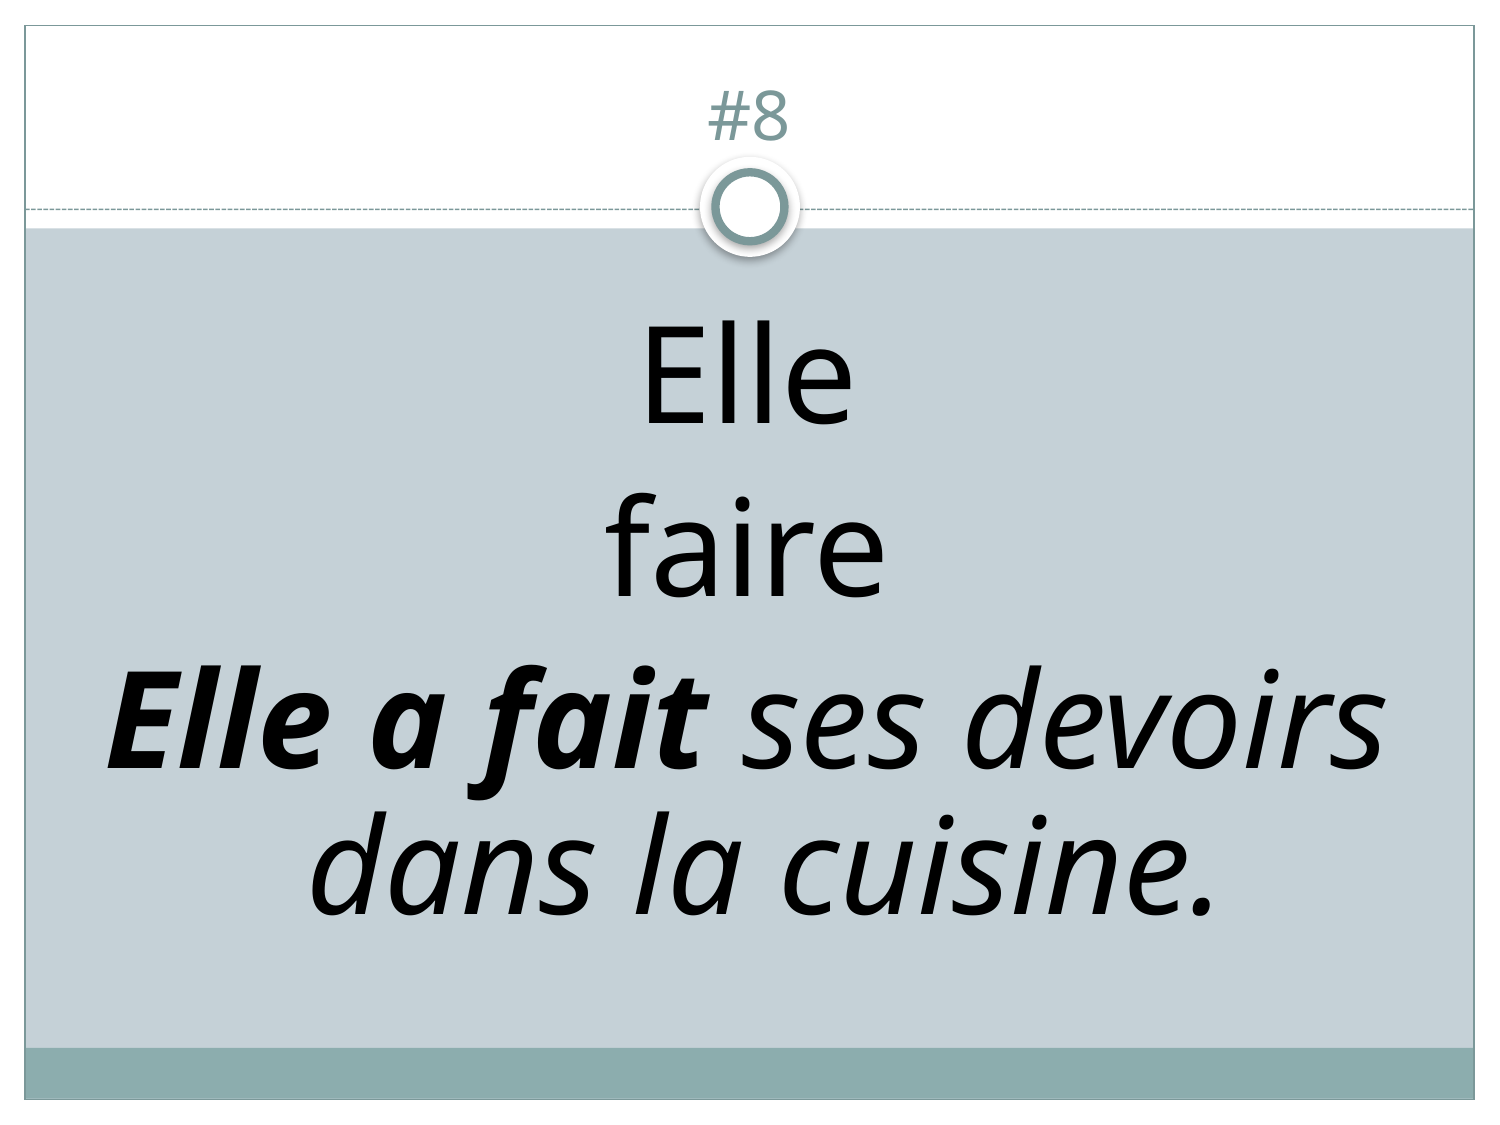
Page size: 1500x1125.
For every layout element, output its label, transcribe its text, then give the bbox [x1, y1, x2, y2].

title #8 [49, 37, 1450, 162]
list Elle faire Elle a fait ses devoirs dans la cuisine. [49, 250, 1445, 1001]
